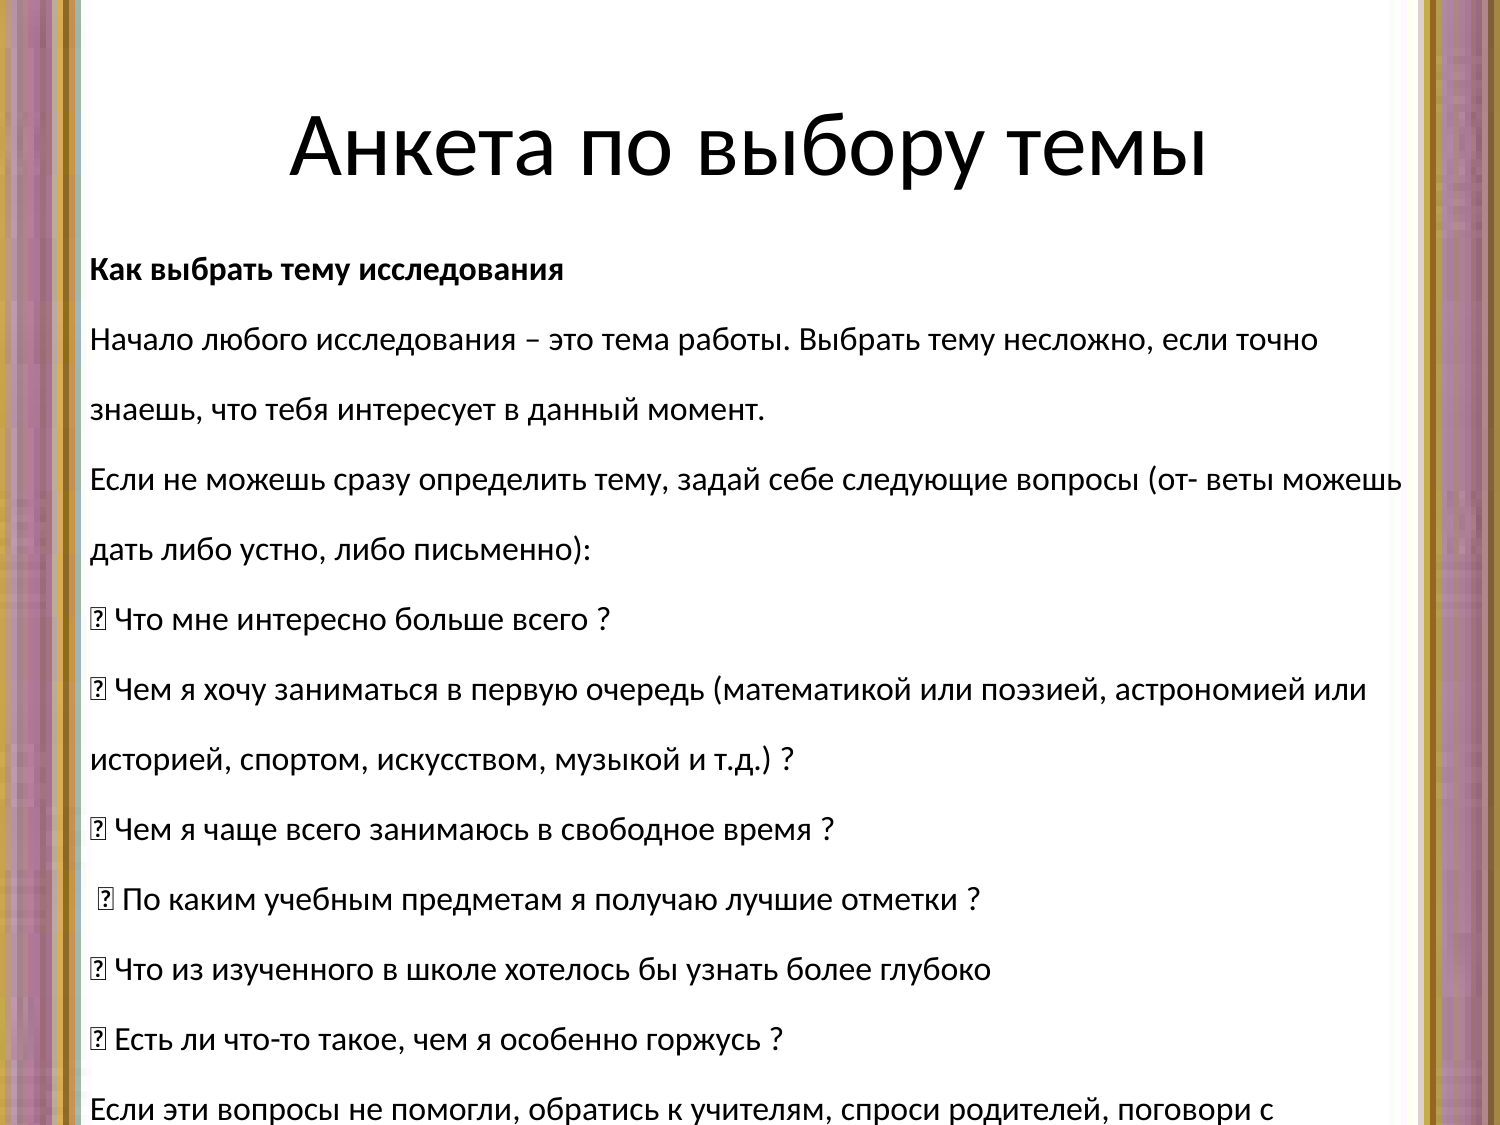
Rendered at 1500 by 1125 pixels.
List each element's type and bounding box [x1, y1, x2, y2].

list [0, 0, 1500, 1125]
